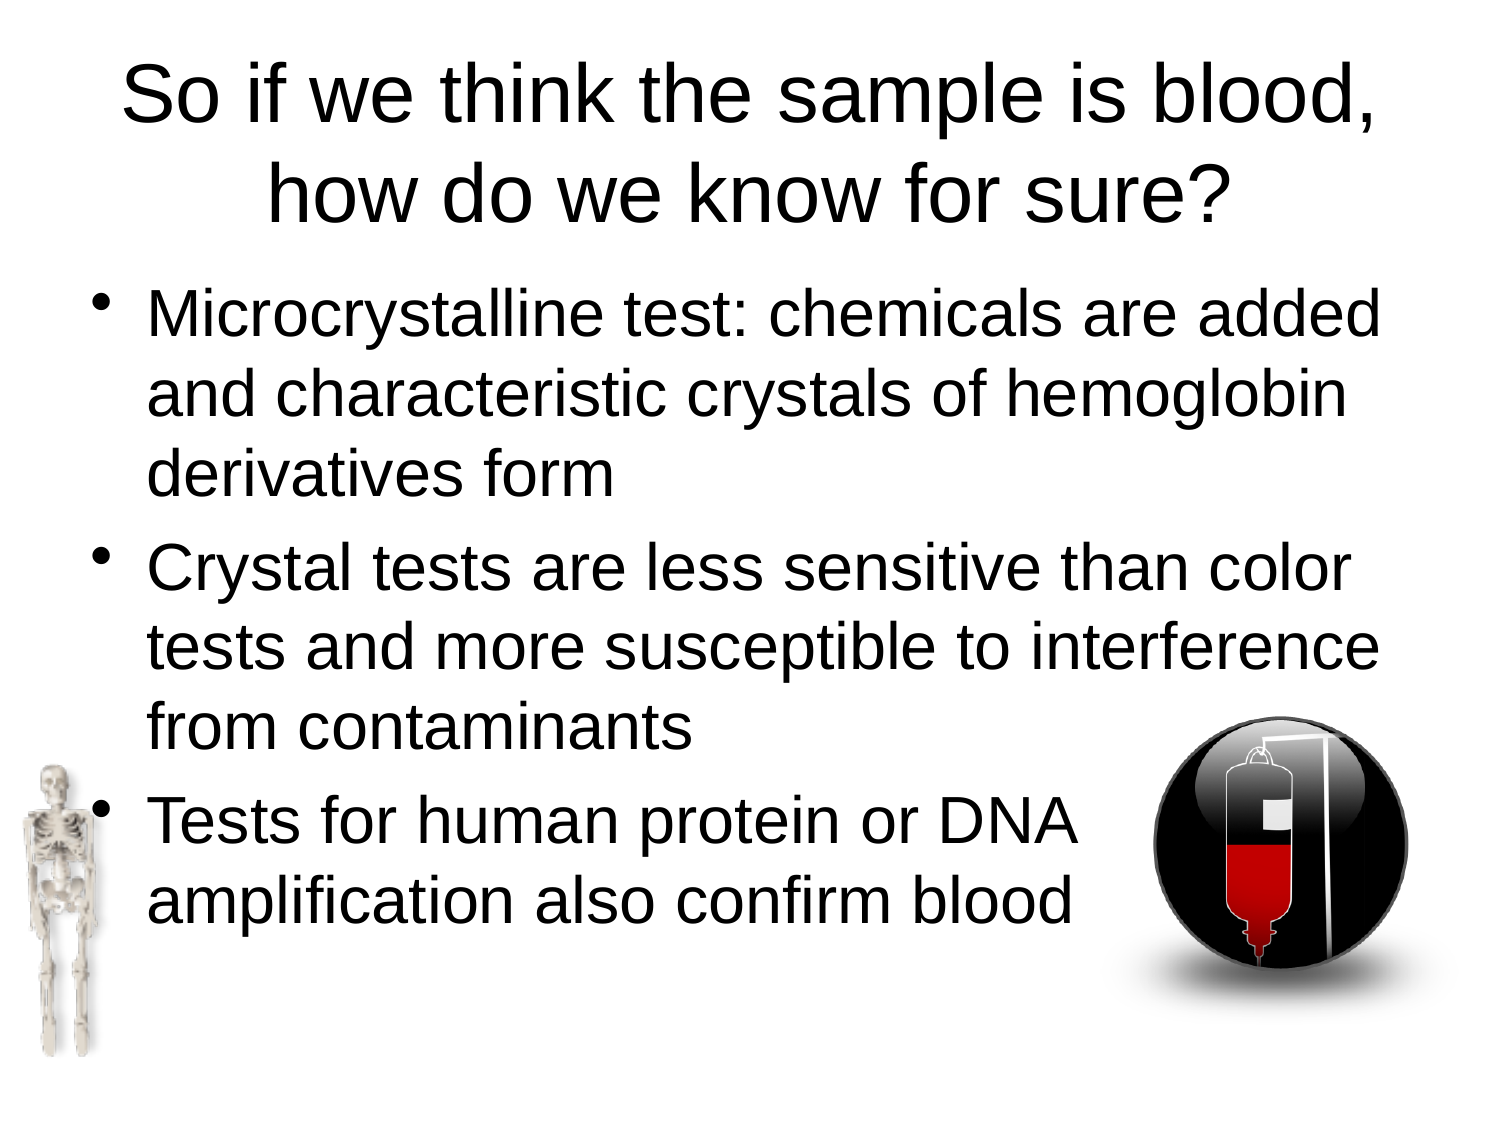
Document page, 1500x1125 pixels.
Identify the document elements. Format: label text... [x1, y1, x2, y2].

picture [0, 762, 213, 1063]
picture [1099, 712, 1459, 1025]
title So if we think the sample is blood, how do we know for sure? [75, 45, 1425, 233]
list Microcrystalline test: chemicals are added and characteristic crystals of hemoglobin derivatives form Crystal tests are less sensitive than color tests and more susceptible to interference from contaminants Tests for human protein or DNA amplification also confirm blood [75, 262, 1425, 1005]
